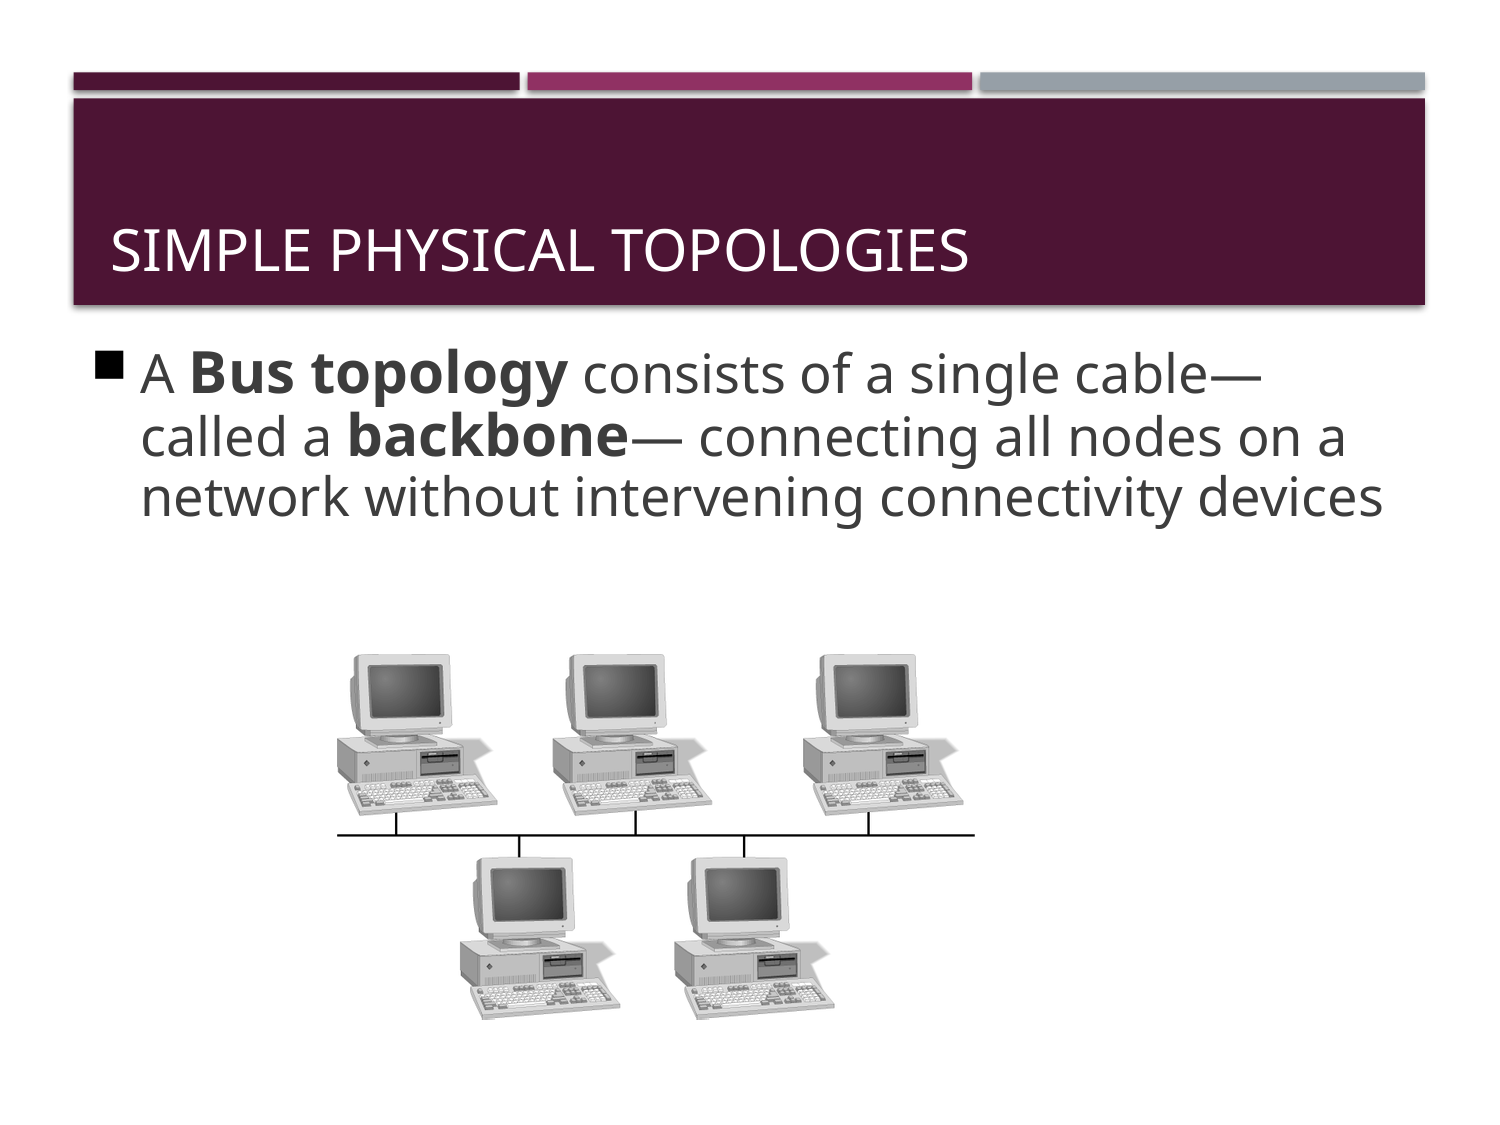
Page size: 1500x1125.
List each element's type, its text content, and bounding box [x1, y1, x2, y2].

list A Bus topology consists of a single cable—called a backbone— connecting all nodes on a network without intervening connectivity devices [75, 262, 1425, 610]
title Simple Physical Topologies [95, 112, 1406, 262]
picture [336, 649, 976, 1021]
